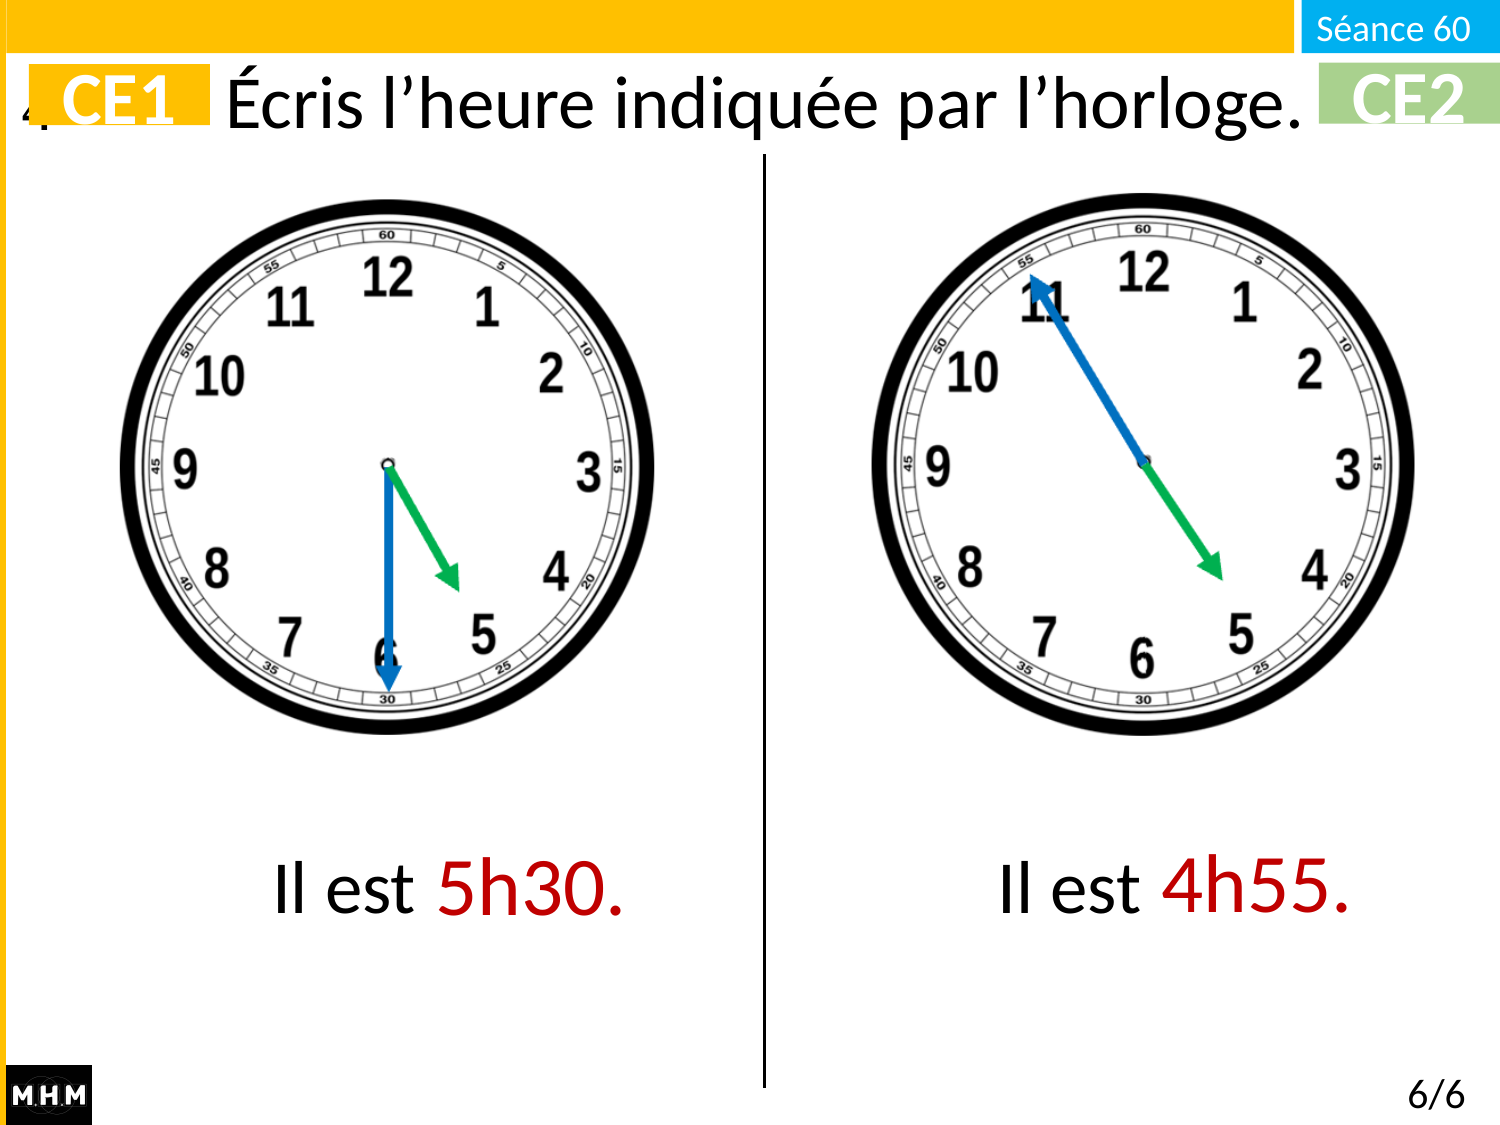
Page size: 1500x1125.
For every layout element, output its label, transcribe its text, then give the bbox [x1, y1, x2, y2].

picture [93, 186, 661, 745]
picture [6, 1065, 92, 1125]
text_box 4h55. [1146, 830, 1399, 941]
text_box CE1 [28, 63, 211, 126]
text_box 5h30. [420, 833, 673, 945]
picture [825, 183, 1443, 745]
list 6/6 [1373, 1064, 1500, 1125]
text_box Il est . . . [257, 839, 420, 939]
text_box Il est . . . [982, 839, 1146, 939]
title Écris l’heure indiquée par l’horloge. [210, 55, 1500, 155]
text_box CE2 [1318, 62, 1500, 125]
